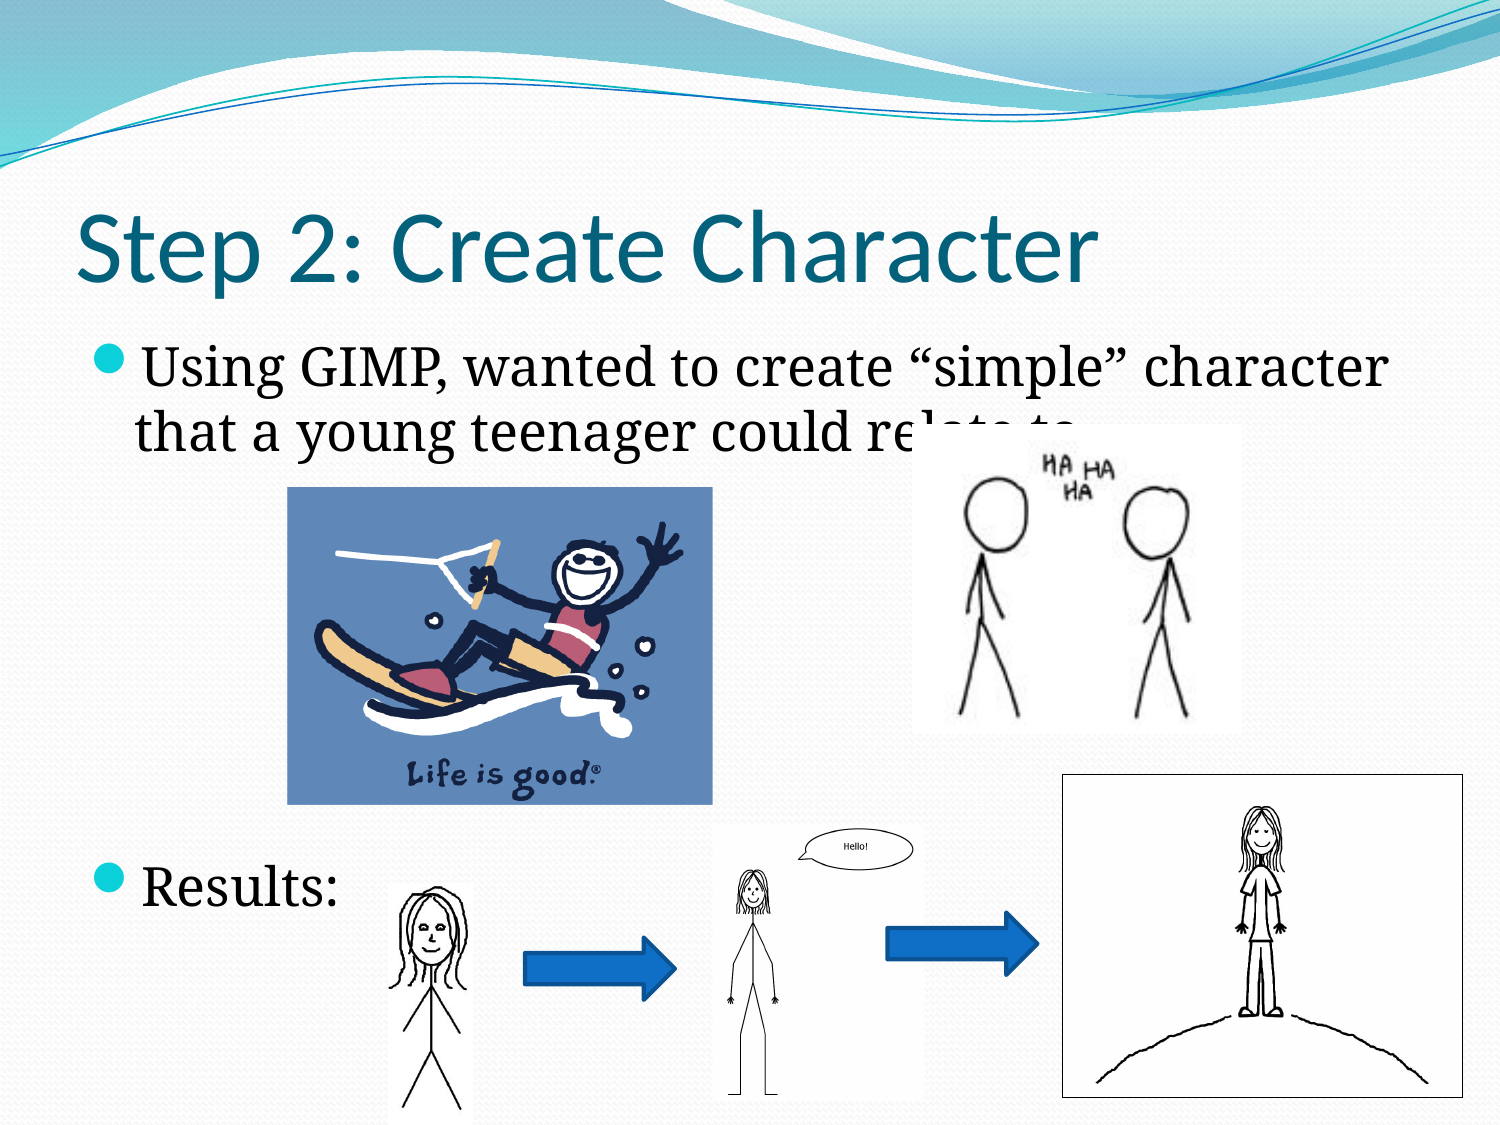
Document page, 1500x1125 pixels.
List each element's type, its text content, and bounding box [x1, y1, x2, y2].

list Using GIMP, wanted to create “simple” character that a young teenager could relate to. Results: [75, 324, 1425, 1038]
picture [712, 824, 926, 1101]
picture [912, 424, 1242, 734]
picture [387, 883, 474, 1125]
title Step 2: Create Character [75, 115, 1425, 303]
picture [287, 487, 713, 806]
text_box [932, 910, 1040, 977]
text_box [522, 935, 678, 1002]
picture [1062, 774, 1463, 1098]
